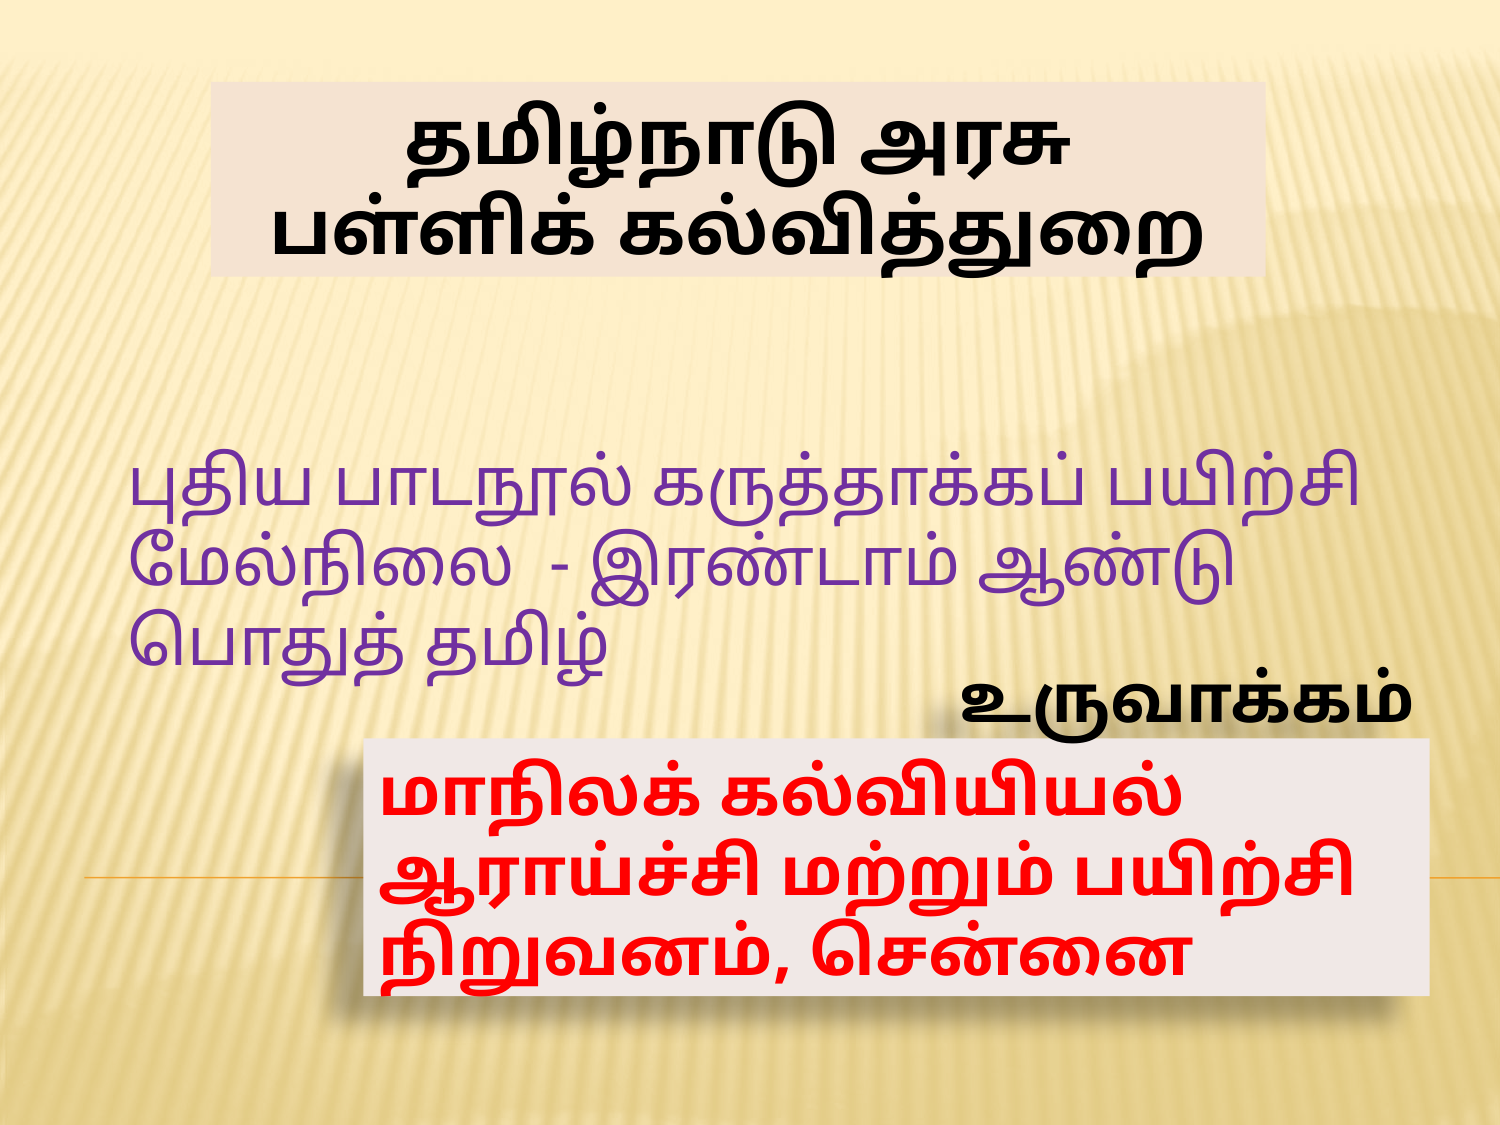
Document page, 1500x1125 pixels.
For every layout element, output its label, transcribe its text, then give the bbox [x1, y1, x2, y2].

title புதிய பாடநூல் கருத்தாக்கப் பயிற்சி மேல்நிலை - இரண்டாம் ஆண்டு பொதுத் தமிழ் [112, 351, 1388, 622]
text_box தமிழ்நாடு அரசு பள்ளிக் கல்வித்துறை [210, 81, 1266, 277]
subtitle உருவாக்கம் மாநிலக் கல்வியியல் ஆராய்ச்சி மற்றும் பயிற்சி நிறுவனம், சென்னை [363, 738, 1430, 997]
